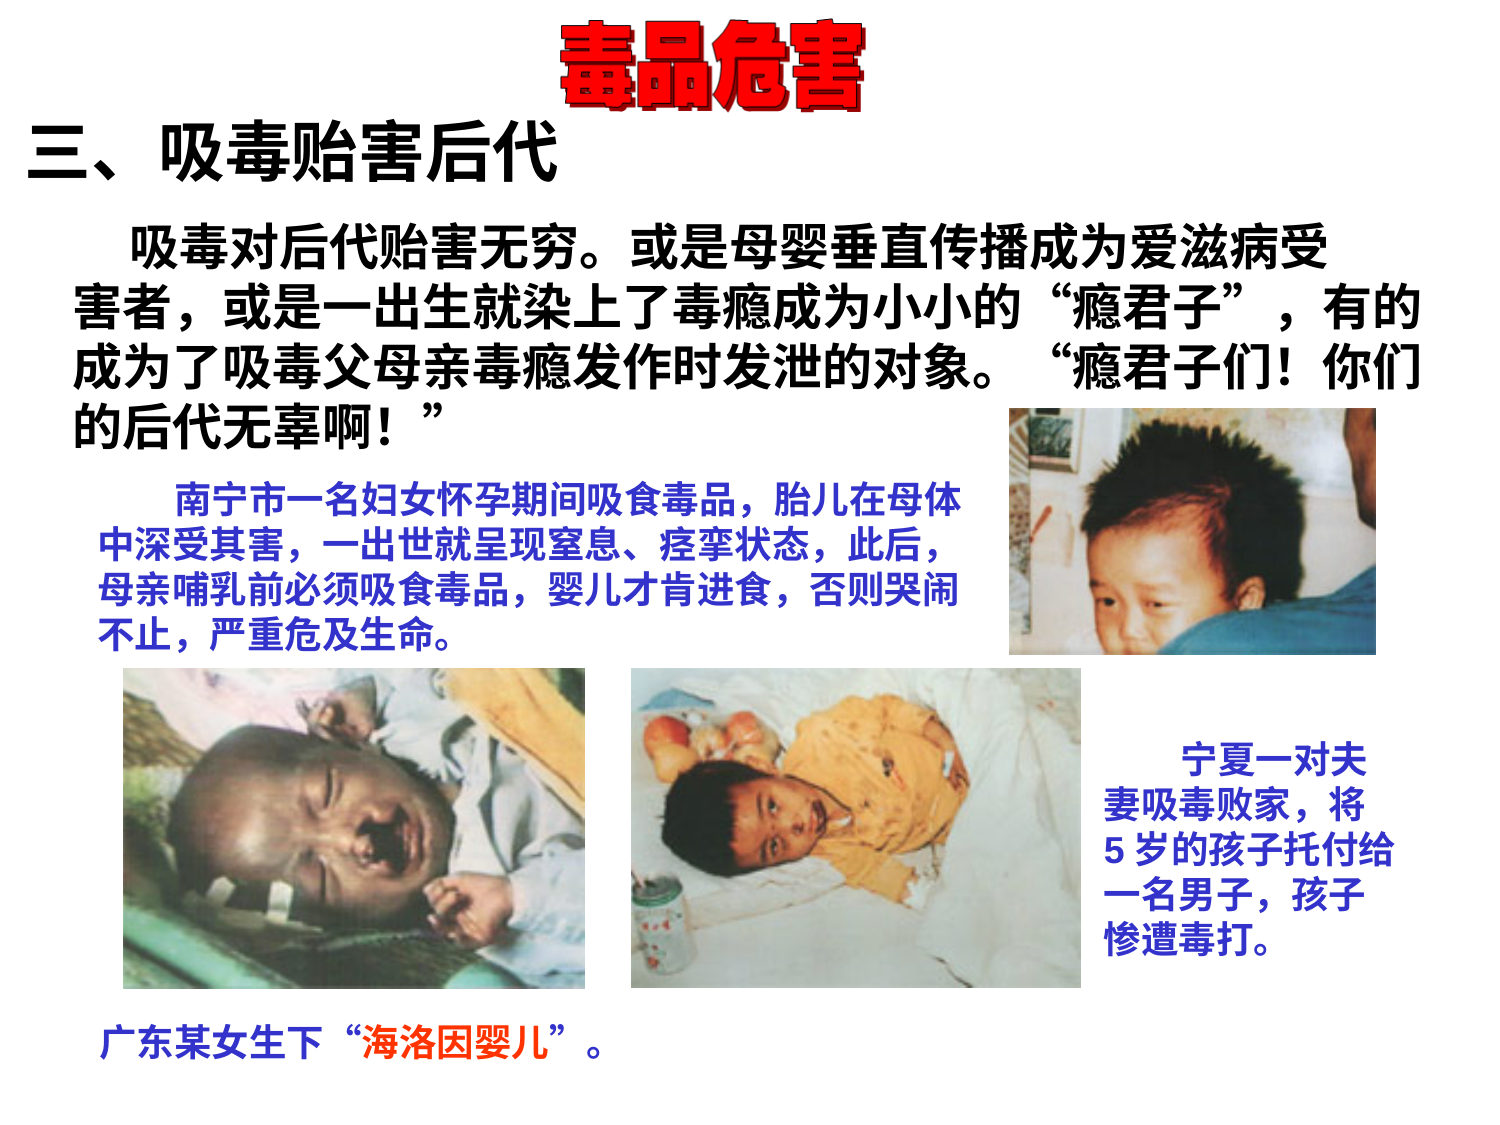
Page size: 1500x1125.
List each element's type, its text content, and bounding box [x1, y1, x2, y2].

text_box 三、吸毒贻害后代 [10, 101, 656, 197]
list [560, 17, 868, 114]
text_box 南宁市一名妇女怀孕期间吸食毒品，胎儿在母体 中深受其害，一出世就呈现窒息、痉挛状态，此后， 母亲哺乳前必须吸食毒品，婴儿才肯进食，否则哭闹 不止，严重危及生命。 [82, 468, 977, 663]
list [123, 668, 585, 989]
text_box 吸毒对后代贻害无穷。或是母婴垂直传播成为爱滋病受 害者，或是一出生就染上了毒瘾成为小小的“瘾君子”，有的 成为了吸毒父母亲毒瘾发作时发泄的对象。“瘾君子们！你们 的后代无辜啊！” [57, 208, 1438, 463]
text_box 宁夏一对夫 妻吸毒败家，将 5岁的孩子托付给 一名男子，孩子 惨遭毒打。 [1089, 728, 1411, 968]
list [631, 668, 1081, 988]
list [1009, 408, 1376, 655]
text_box 广东某女生下“海洛因婴儿”。 [84, 1011, 648, 1072]
